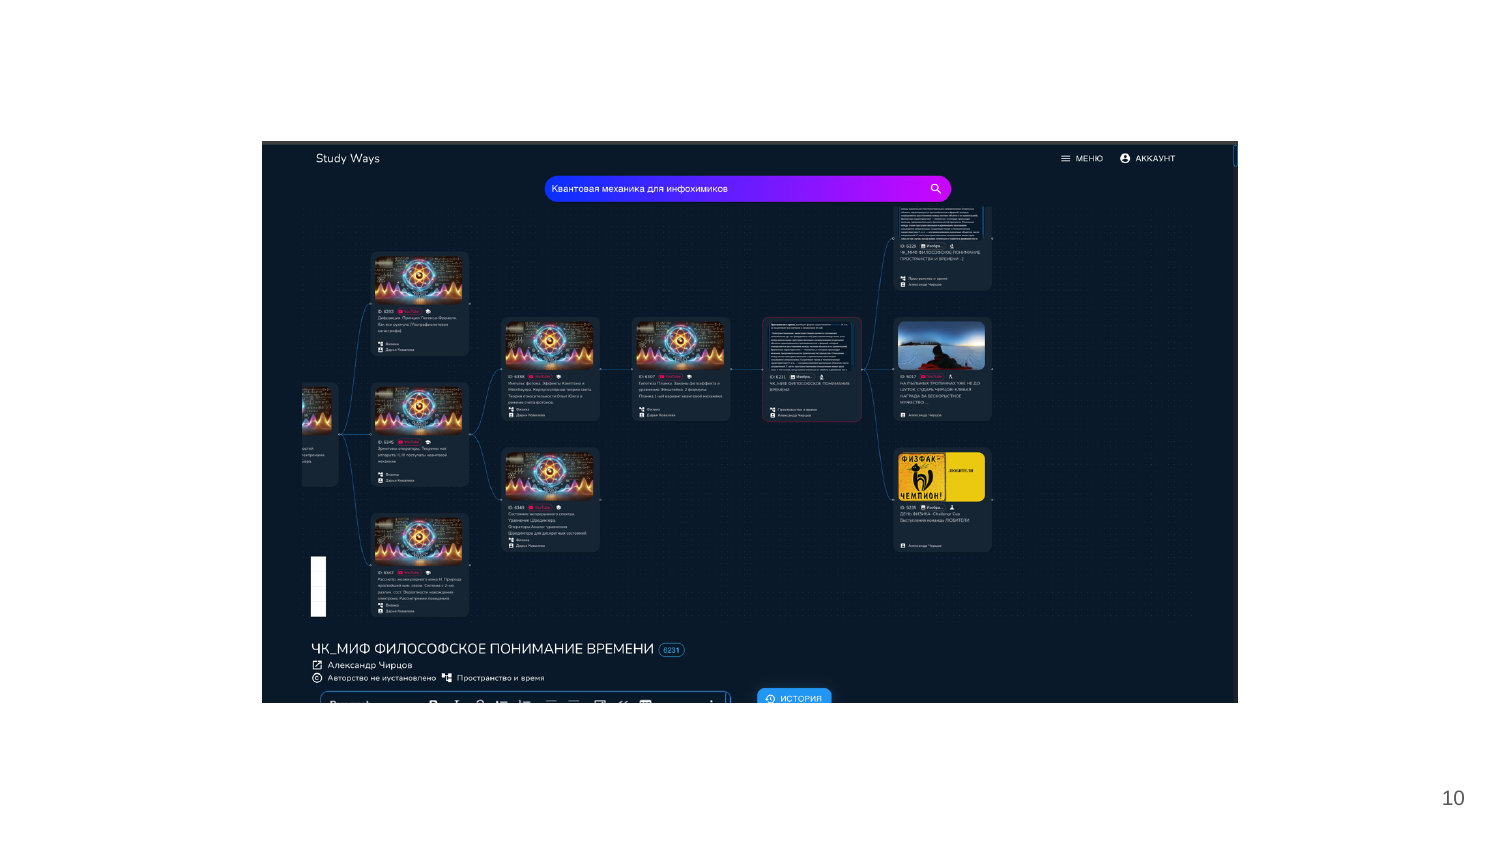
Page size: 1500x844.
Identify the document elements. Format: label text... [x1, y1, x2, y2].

picture [262, 141, 1238, 703]
slide_number 10 [1389, 764, 1480, 830]
